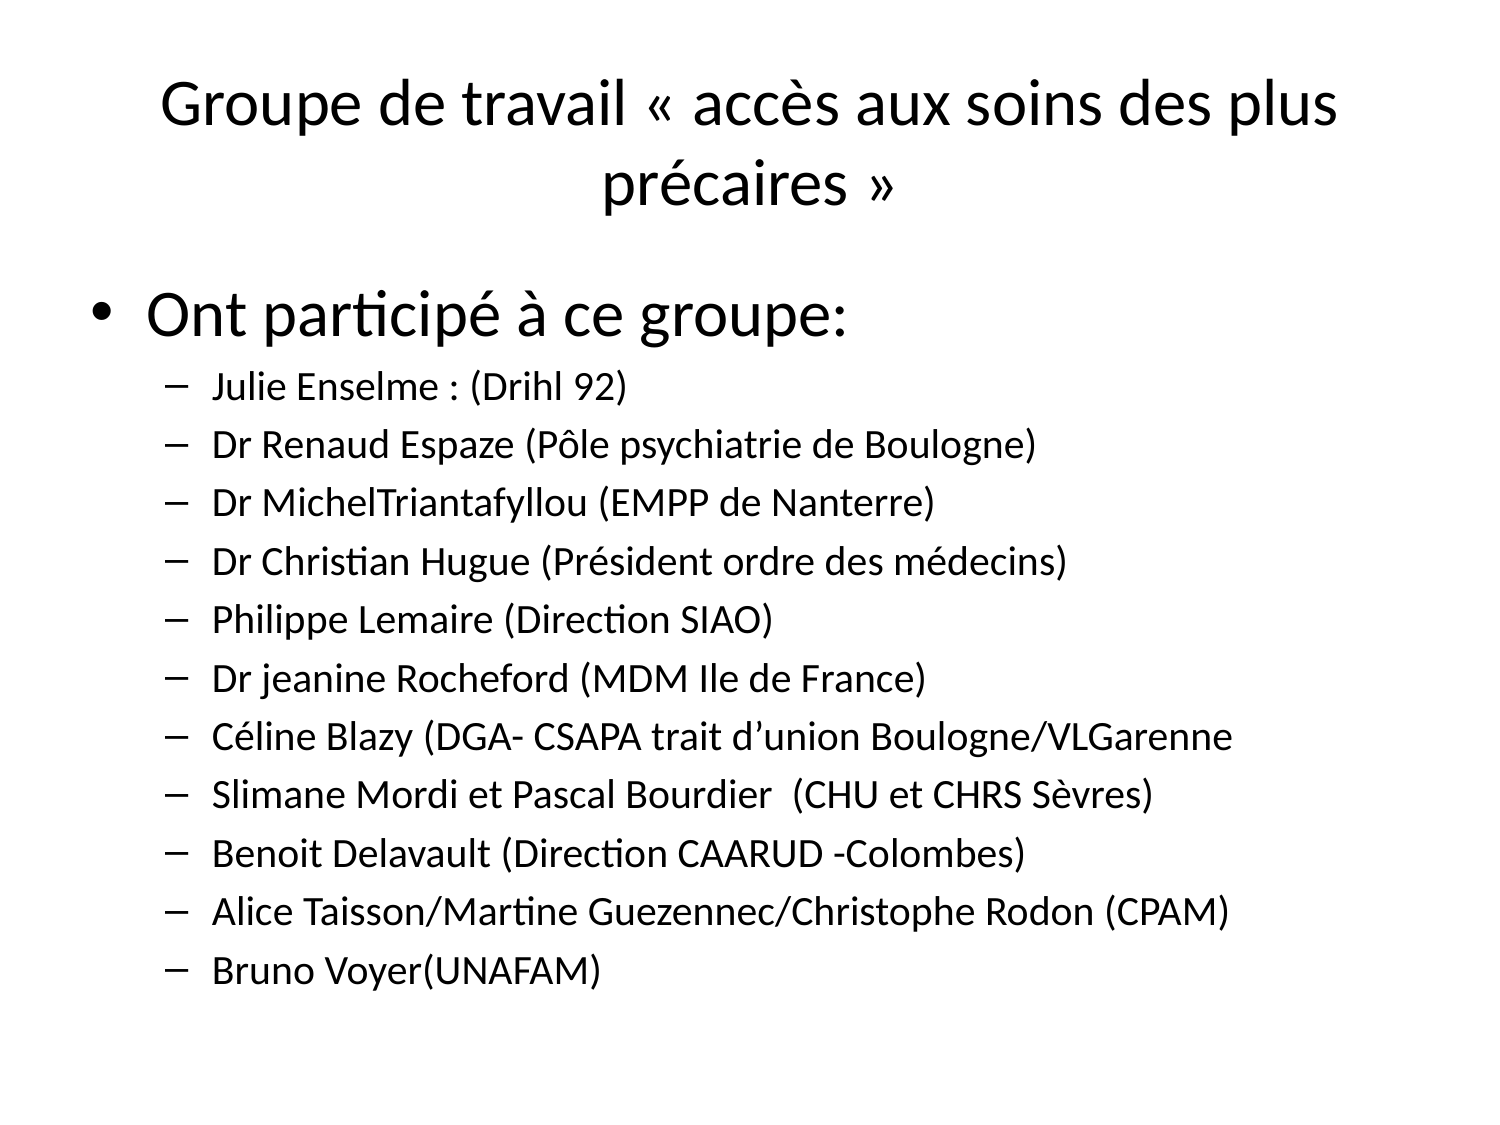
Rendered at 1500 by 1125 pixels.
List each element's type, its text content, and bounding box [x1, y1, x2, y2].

title Groupe de travail « accès aux soins des plus précaires » [75, 45, 1425, 233]
list Ont participé à ce groupe: Julie Enselme : (Drihl 92) Dr Renaud Espaze (Pôle psychiatrie de Boulogne) Dr MichelTriantafyllou (EMPP de Nanterre) Dr Christian Hugue (Président ordre des médecins) Philippe Lemaire (Direction SIAO) Dr jeanine Rocheford (MDM Ile de France) Céline Blazy (DGA- CSAPA trait d’union Boulogne/VLGarenne Slimane Mordi et Pascal Bourdier (CHU et CHRS Sèvres) Benoit Delavault (Direction CAARUD -Colombes) Alice Taisson/Martine Guezennec/Christophe Rodon (CPAM) Bruno Voyer(UNAFAM) [75, 262, 1425, 1005]
